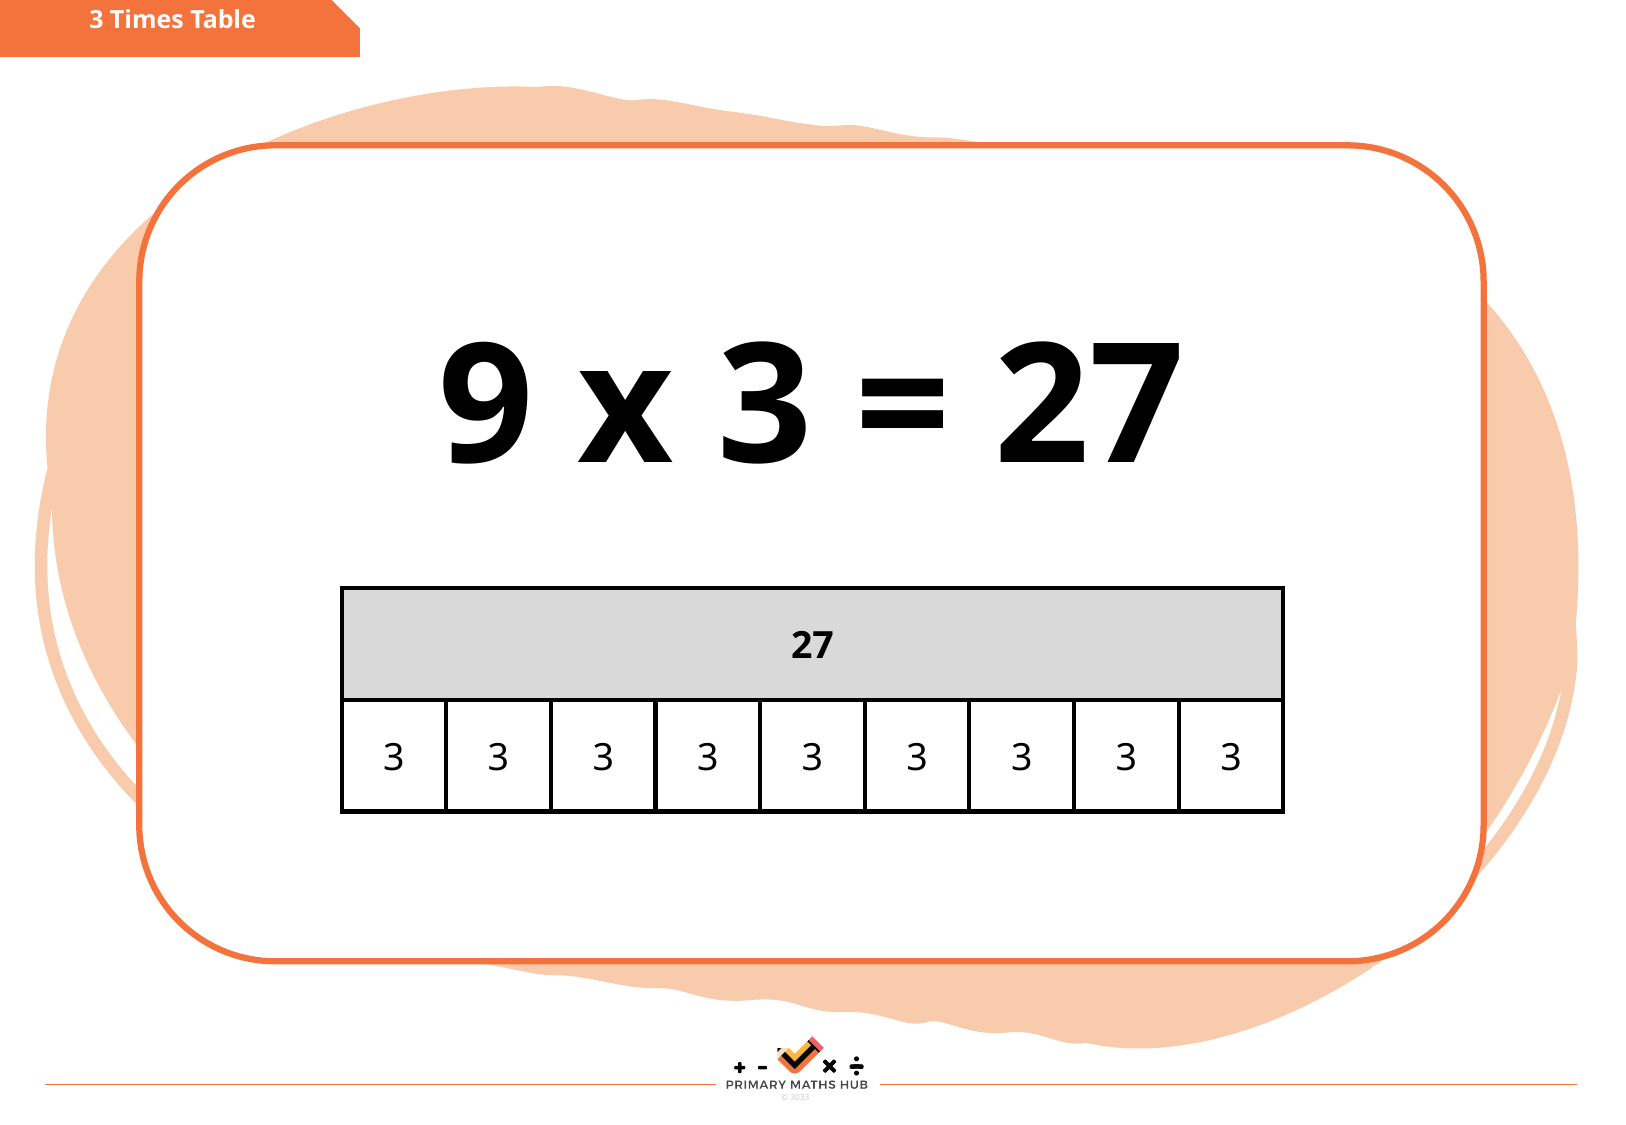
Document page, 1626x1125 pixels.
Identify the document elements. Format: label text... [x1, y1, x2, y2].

text_box © 3033 [720, 1084, 870, 1110]
text_box 9 x 3 = 27 [140, 288, 1485, 503]
table_cell 3 [448, 702, 549, 809]
table_cell 3 [762, 702, 863, 809]
text_box [39, 214, 155, 799]
table_cell 3 [344, 702, 444, 809]
table_header 27 [344, 590, 1281, 698]
text_box [1479, 300, 1579, 867]
table_cell 3 [553, 702, 653, 809]
table_cell 3 [1076, 702, 1177, 809]
table_cell 3 [658, 702, 758, 809]
text_box [496, 960, 1374, 1044]
text_box 3 Times Table [0, 0, 361, 58]
text_box [138, 144, 1485, 963]
table_cell 3 [1181, 702, 1281, 809]
text_box [273, 91, 956, 144]
picture [722, 1034, 872, 1094]
table_cell 3 [971, 702, 1072, 809]
table_cell 3 [867, 702, 967, 809]
